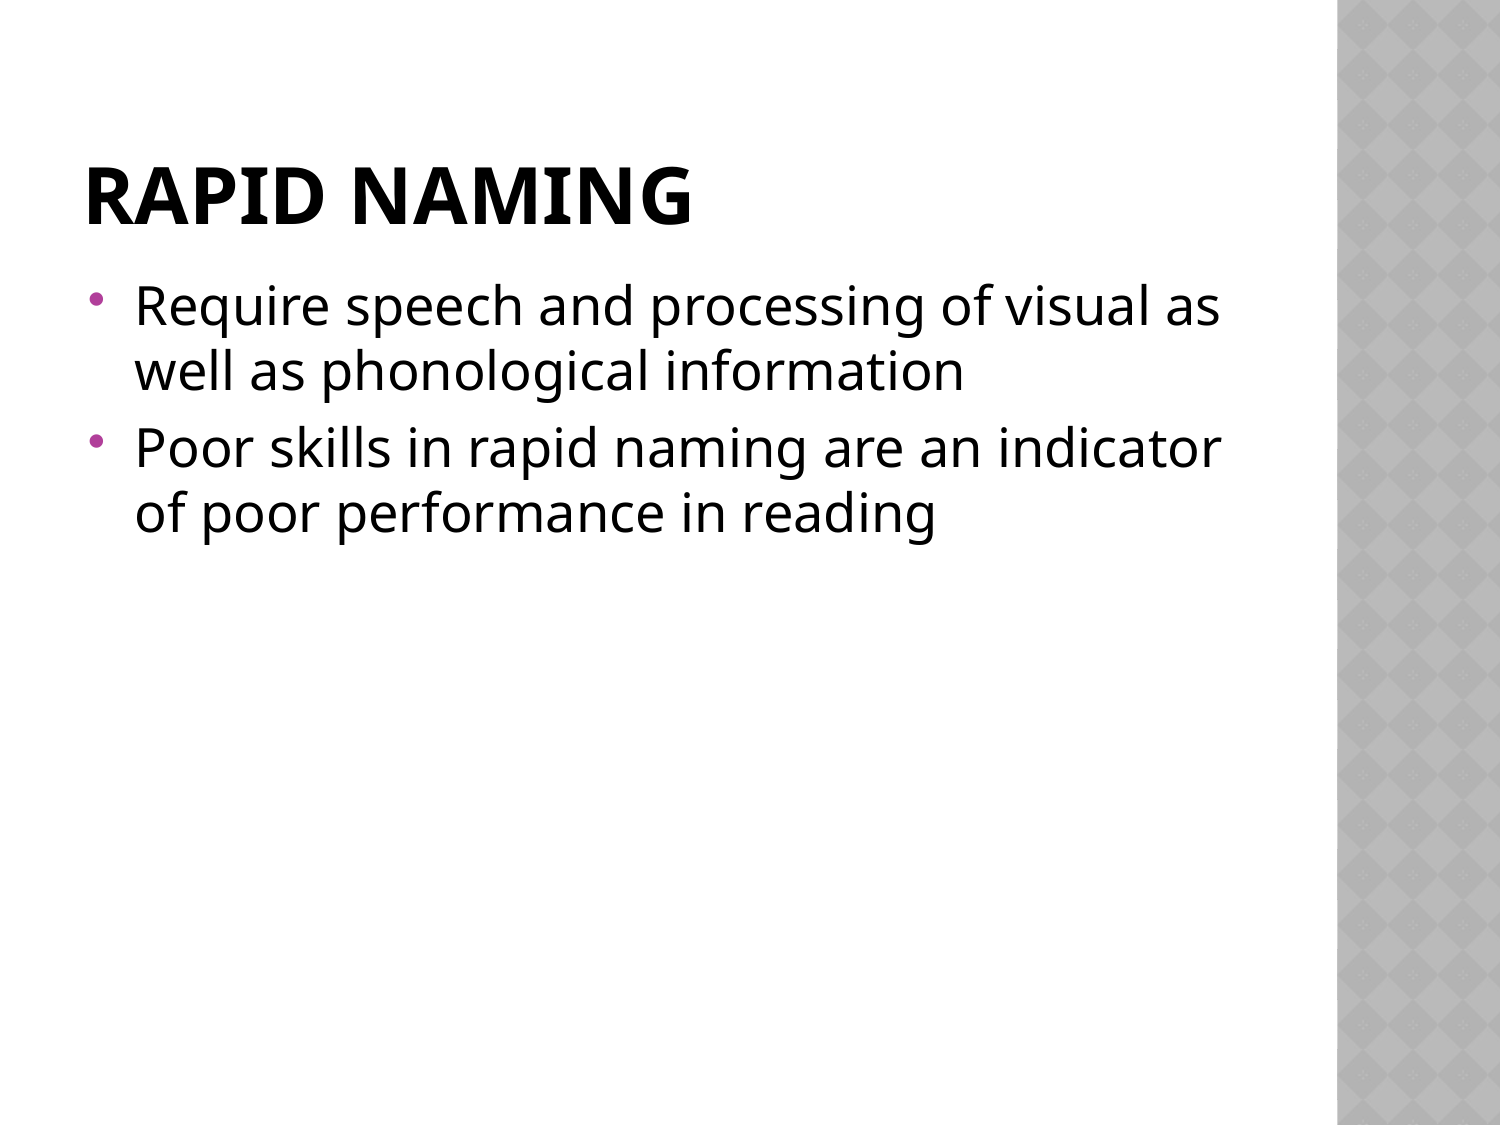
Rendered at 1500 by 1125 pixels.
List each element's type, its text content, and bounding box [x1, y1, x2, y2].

title Rapid Naming [75, 52, 1263, 240]
list Require speech and processing of visual as well as phonological information Poor skills in rapid naming are an indicator of poor performance in reading [75, 264, 1263, 1059]
